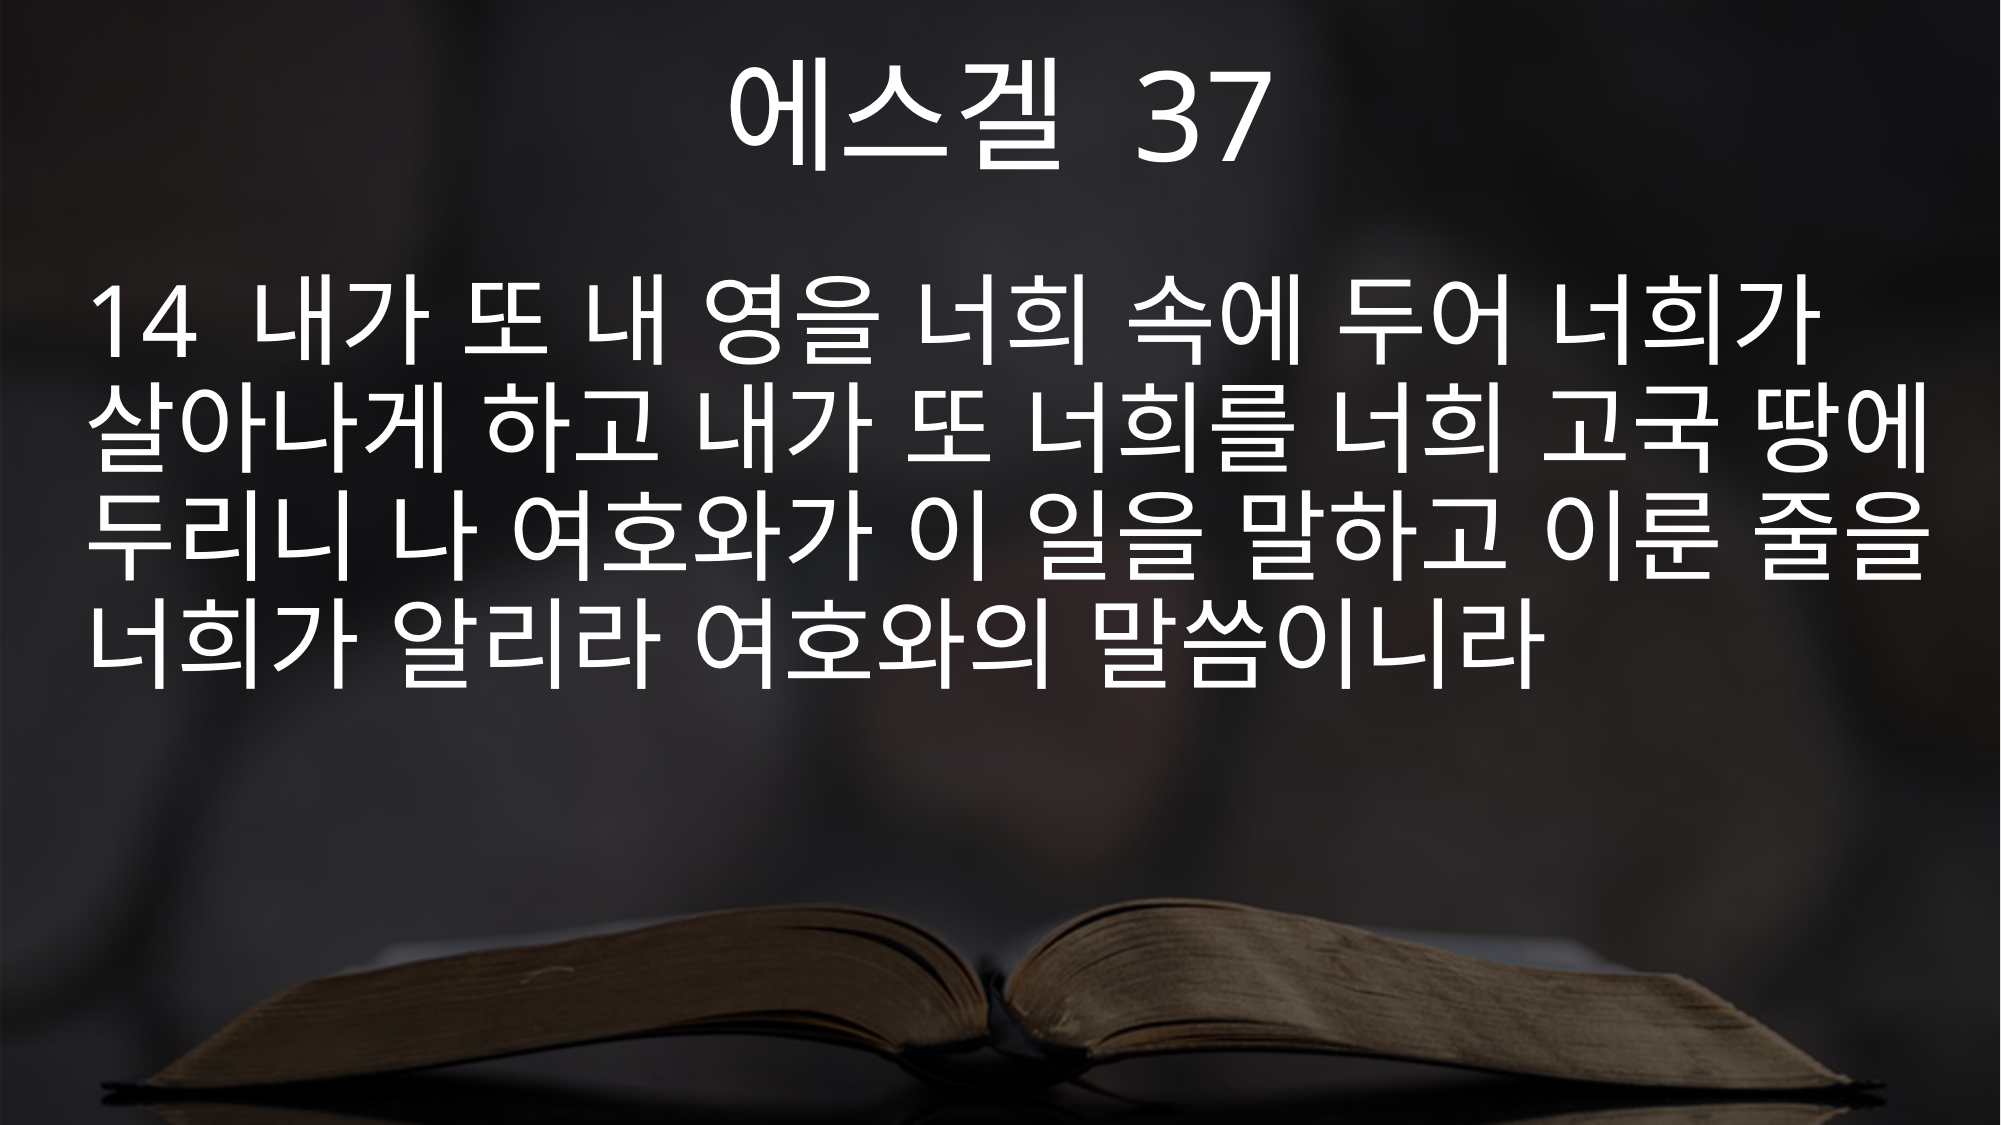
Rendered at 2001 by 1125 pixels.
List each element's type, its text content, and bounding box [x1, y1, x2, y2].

list 14 내가 또 내 영을 너희 속에 두어 너희가 살아나게 하고 내가 또 너희를 너희 고국 땅에 두리니 나 여호와가 이 일을 말하고 이룬 줄을 너희가 알리라 여호와의 말씀이니라 [69, 263, 1953, 423]
footer 에스겔 37 [0, 32, 2000, 192]
picture [0, 0, 2001, 1125]
